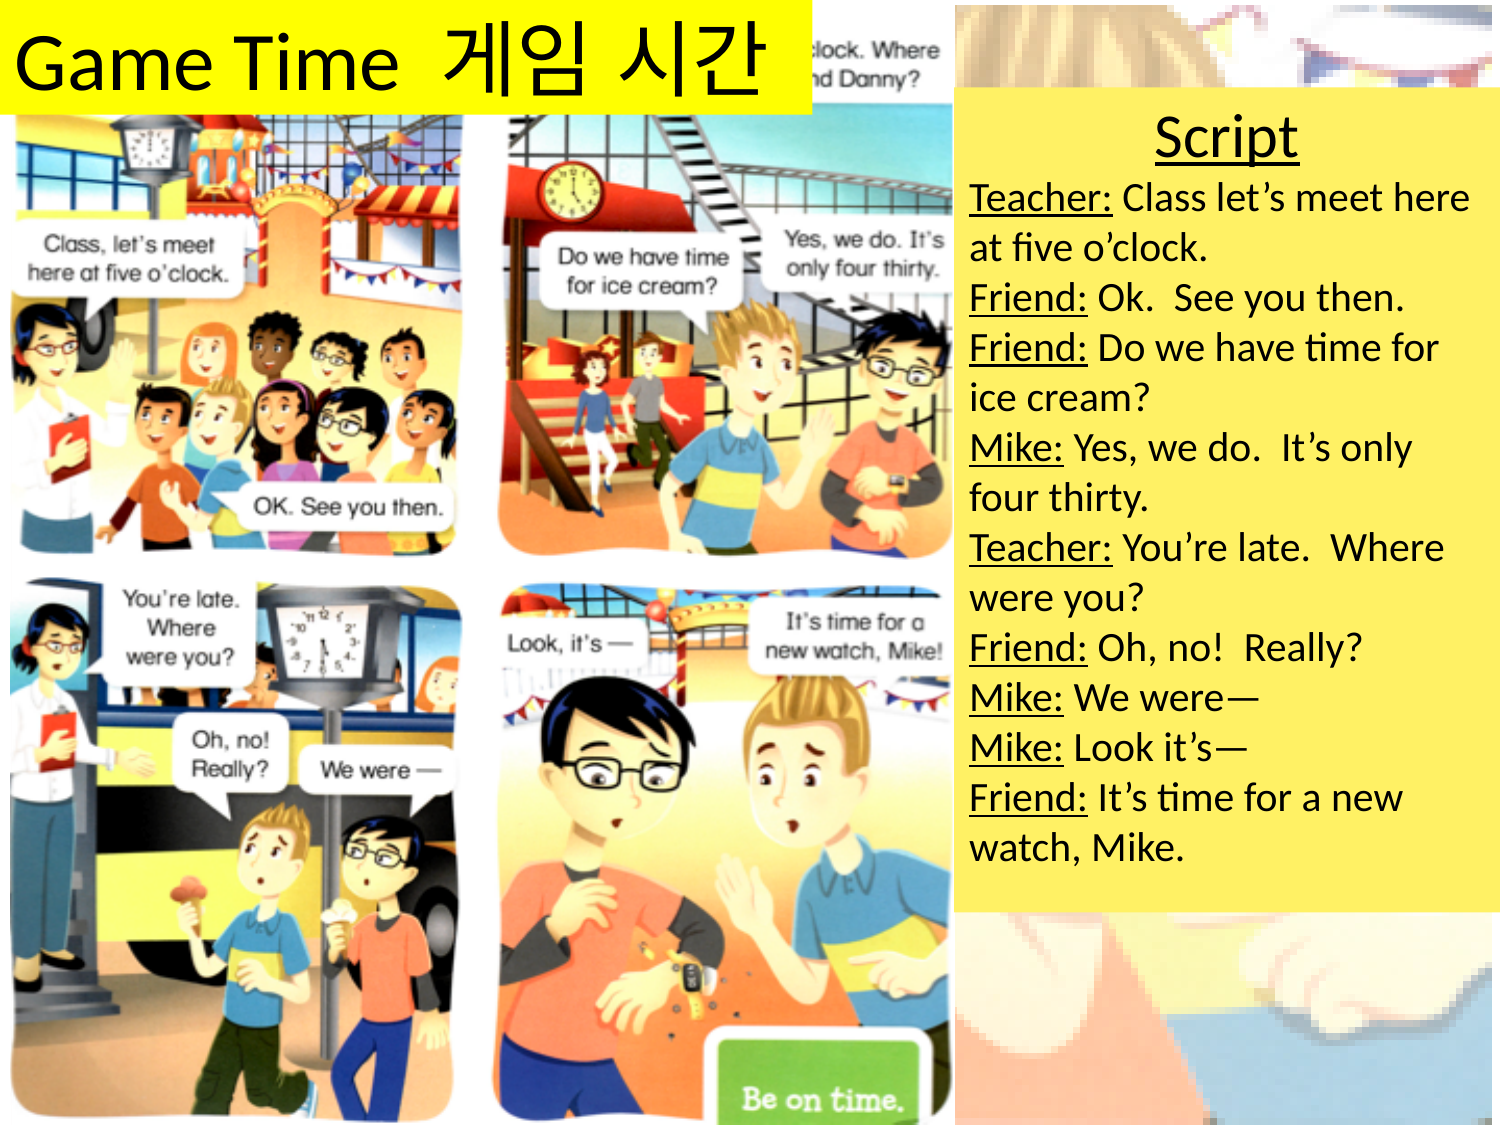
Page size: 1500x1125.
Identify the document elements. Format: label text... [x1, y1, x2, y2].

picture [10, 0, 1500, 1125]
text_box Game Time 게임 시간 [0, 0, 7, 115]
